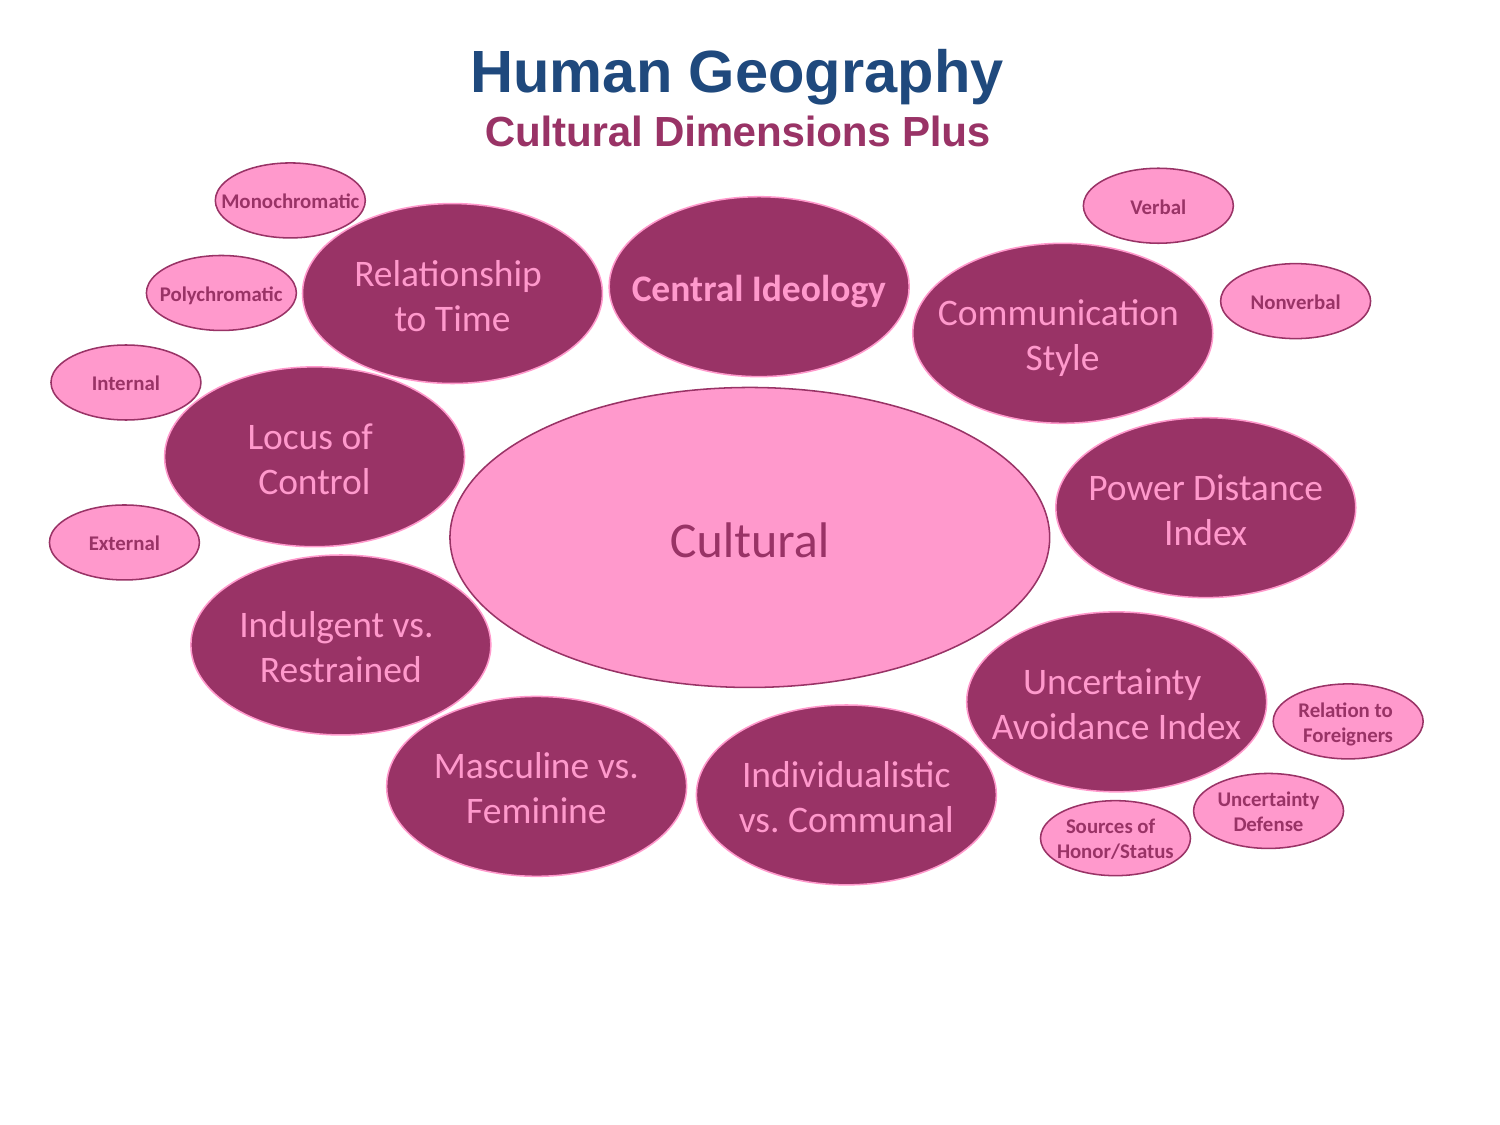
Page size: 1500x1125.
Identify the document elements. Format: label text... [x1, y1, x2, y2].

text_box Individualistic vs. Communal [696, 705, 997, 885]
text_box External [49, 504, 200, 580]
text_box Relationship to Time [302, 203, 603, 384]
text_box Sources of Honor/Status [1040, 800, 1191, 876]
text_box Indulgent vs. Restrained [190, 554, 491, 735]
text_box Communication Style [912, 243, 1213, 424]
text_box Relation to Foreigners [1273, 683, 1424, 759]
text_box Uncertainty Defense [1193, 773, 1344, 849]
text_box Monochromatic [215, 162, 366, 238]
text_box Masculine vs. Feminine [386, 696, 687, 877]
text_box Central Ideology [609, 196, 910, 377]
text_box Locus of Control [164, 366, 465, 547]
text_box Nonverbal [1220, 263, 1371, 339]
text_box Internal [50, 345, 201, 421]
text_box Uncertainty Avoidance Index [966, 611, 1267, 792]
title Human Geography Cultural Dimensions Plus [62, 24, 1413, 163]
text_box Power Distance Index [1055, 417, 1356, 598]
text_box Polychromatic [146, 255, 297, 331]
text_box Cultural [449, 387, 1050, 688]
text_box Verbal [1083, 168, 1234, 244]
